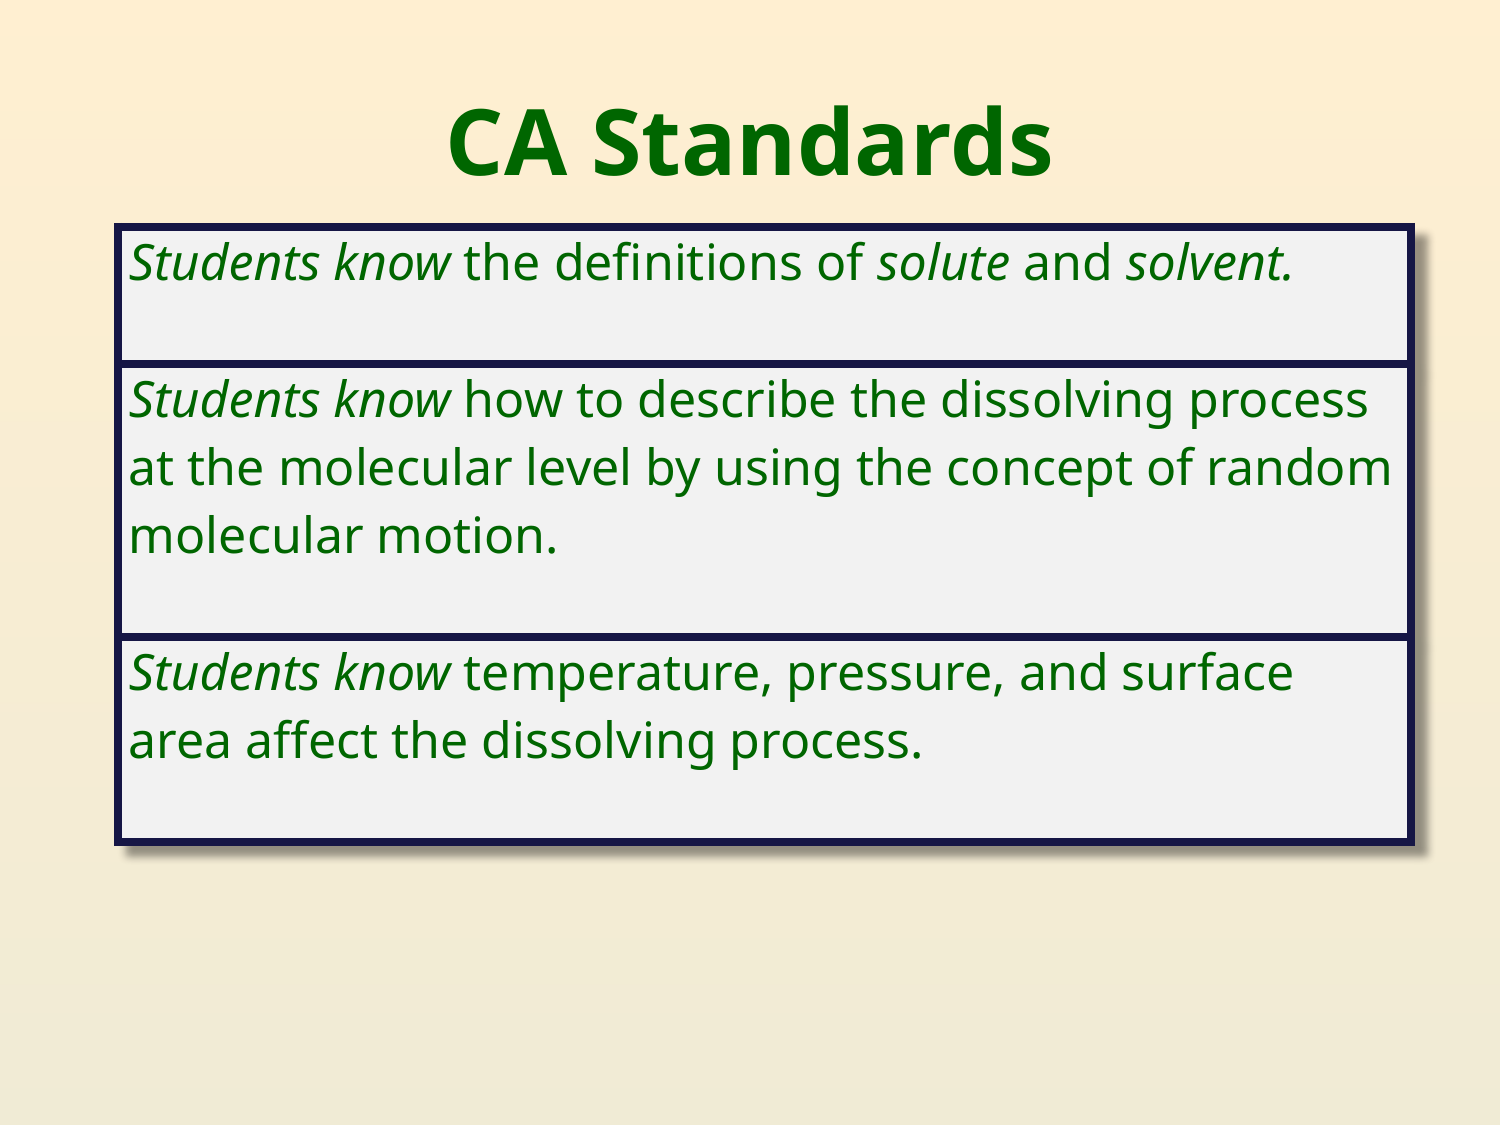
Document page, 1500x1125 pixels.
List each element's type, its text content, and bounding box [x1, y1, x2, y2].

table_cell Students know temperature, pressure, and surface area affect the dissolving process. [122, 641, 1407, 838]
table_cell Students know how to describe the dissolving process at the molecular level by using the concept of random molecular motion. [122, 368, 1407, 633]
title CA Standards [74, 44, 1426, 233]
table_header Students know the definitions of solute and solvent. [122, 231, 1407, 360]
